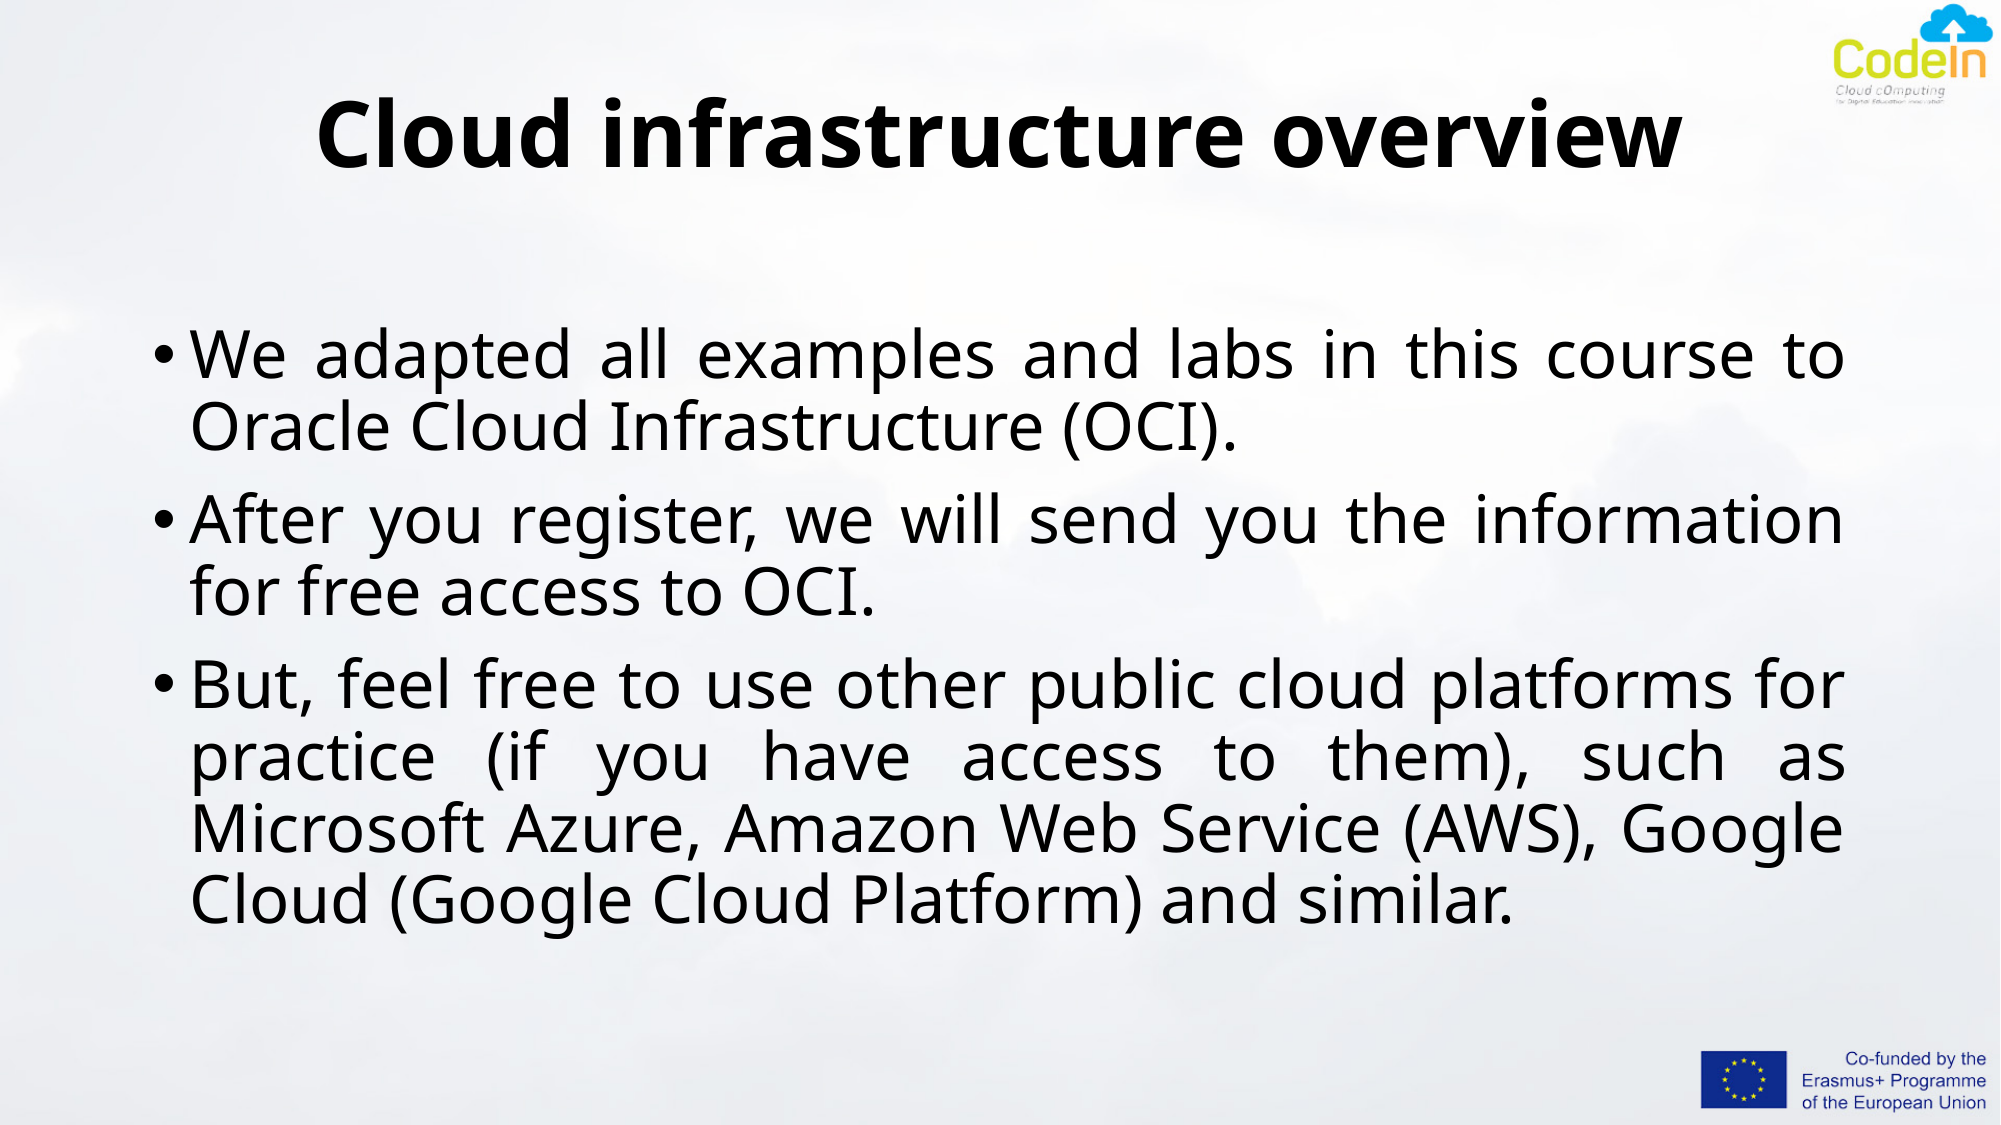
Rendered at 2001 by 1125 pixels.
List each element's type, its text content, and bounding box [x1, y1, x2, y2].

picture [0, 0, 2001, 1125]
list We adapted all examples and labs in this course to Oracle Cloud Infrastructure (OCI). After you register, we will send you the information for free access to OCI. But, feel free to use other public cloud platforms for practice (if you have access to them), such as Microsoft Azure, Amazon Web Service (AWS), Google Cloud (Google Cloud Platform) and similar. [137, 212, 1863, 1100]
title Cloud infrastructure overview [137, 28, 1863, 212]
